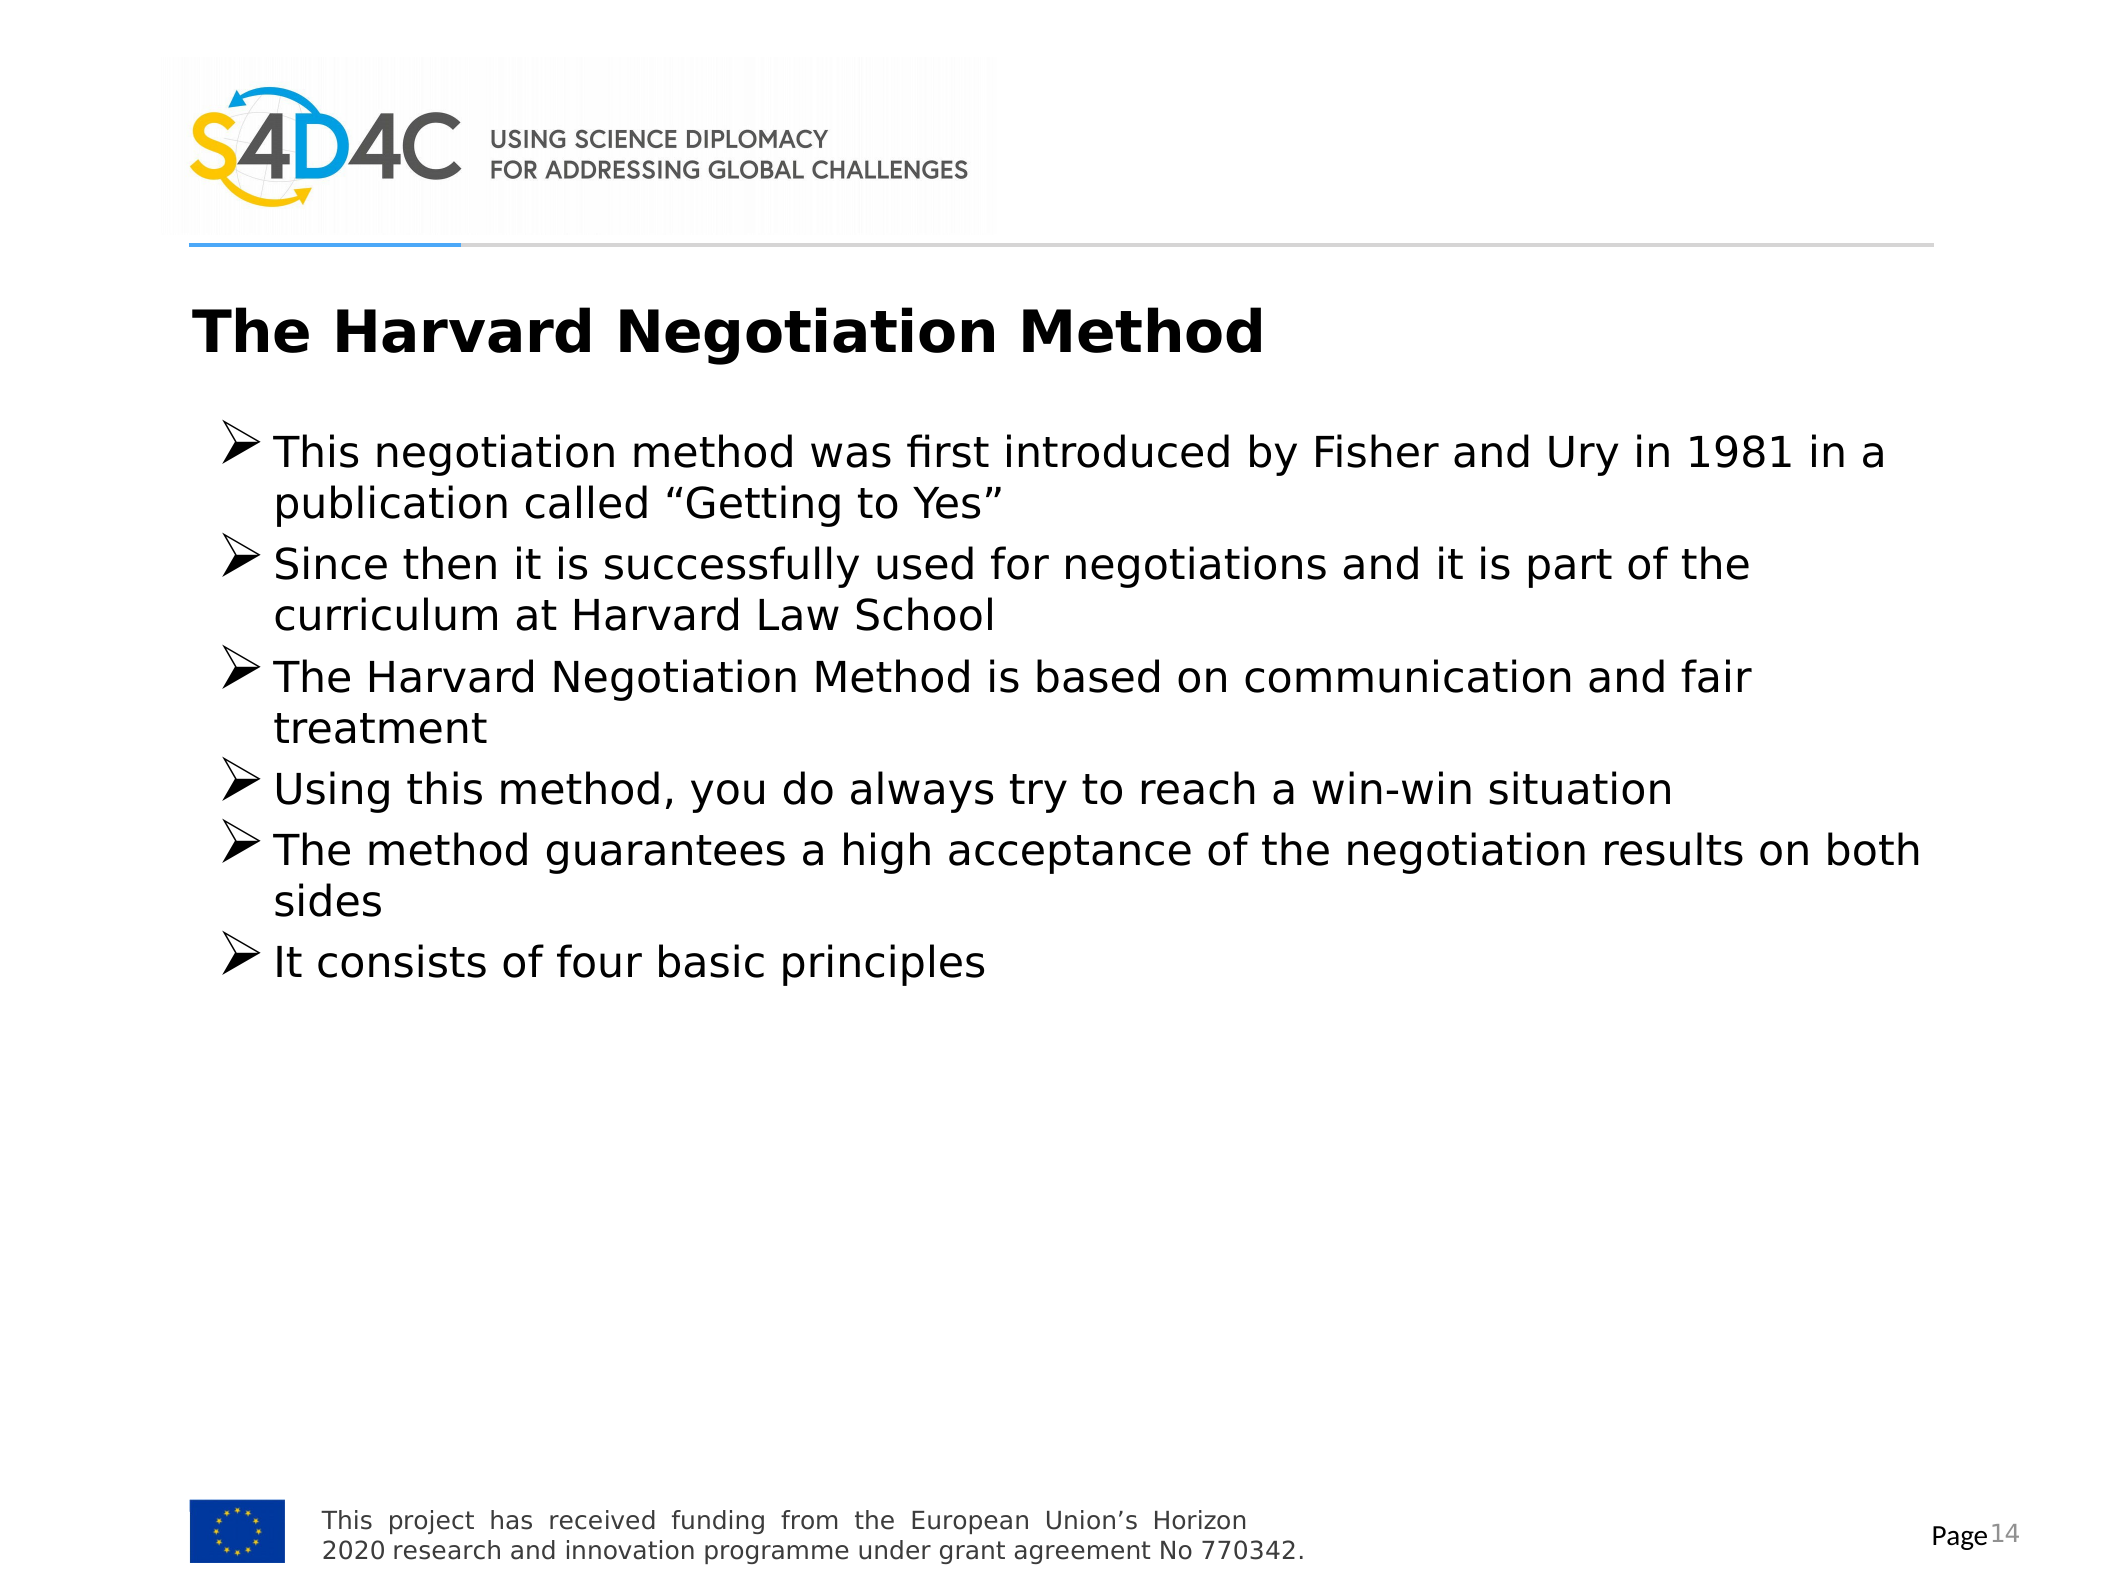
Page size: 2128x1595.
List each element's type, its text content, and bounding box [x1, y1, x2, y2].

text_box This negotiation method was first introduced by Fisher and Ury in 1981 in a publication called “Getting to Yes” Since then it is successfully used for negotiations and it is part of the curriculum at Harvard Law School The Harvard Negotiation Method is based on communication and fair treatment Using this method, you do always try to reach a win-win situation The method guarantees a high acceptance of the negotiation results on both sides It consists of four basic principles [189, 417, 1941, 1055]
picture [189, 1499, 285, 1563]
text_box The Harvard Negotiation Method [189, 294, 1946, 365]
slide_number 14 [1531, 1517, 2021, 1548]
picture [161, 57, 997, 235]
footer This project has received funding from the European Union’s Horizon 2020 research and innovation programme under grant agreement No 770342. [319, 1504, 1328, 1564]
